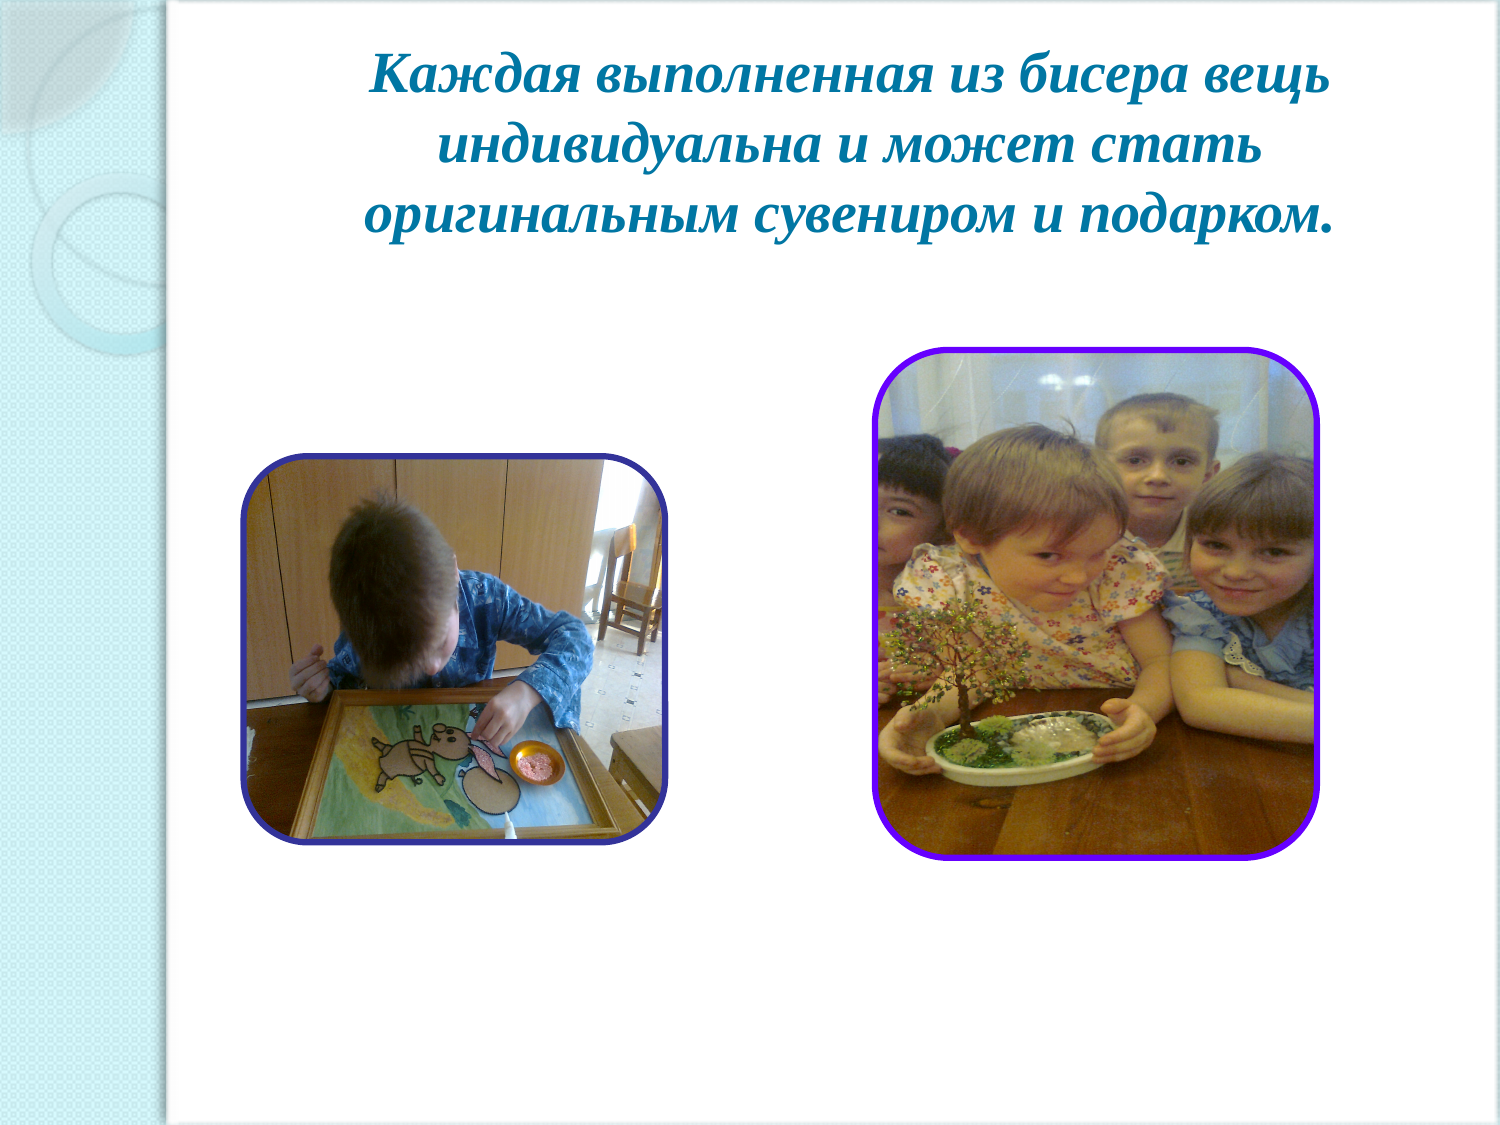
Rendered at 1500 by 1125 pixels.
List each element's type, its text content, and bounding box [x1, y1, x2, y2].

text_box [874, 349, 1317, 858]
text_box [243, 456, 666, 843]
title Каждая выполненная из бисера вещь индивидуальна и может стать оригинальным сувениром и подарком. [235, 45, 1466, 233]
